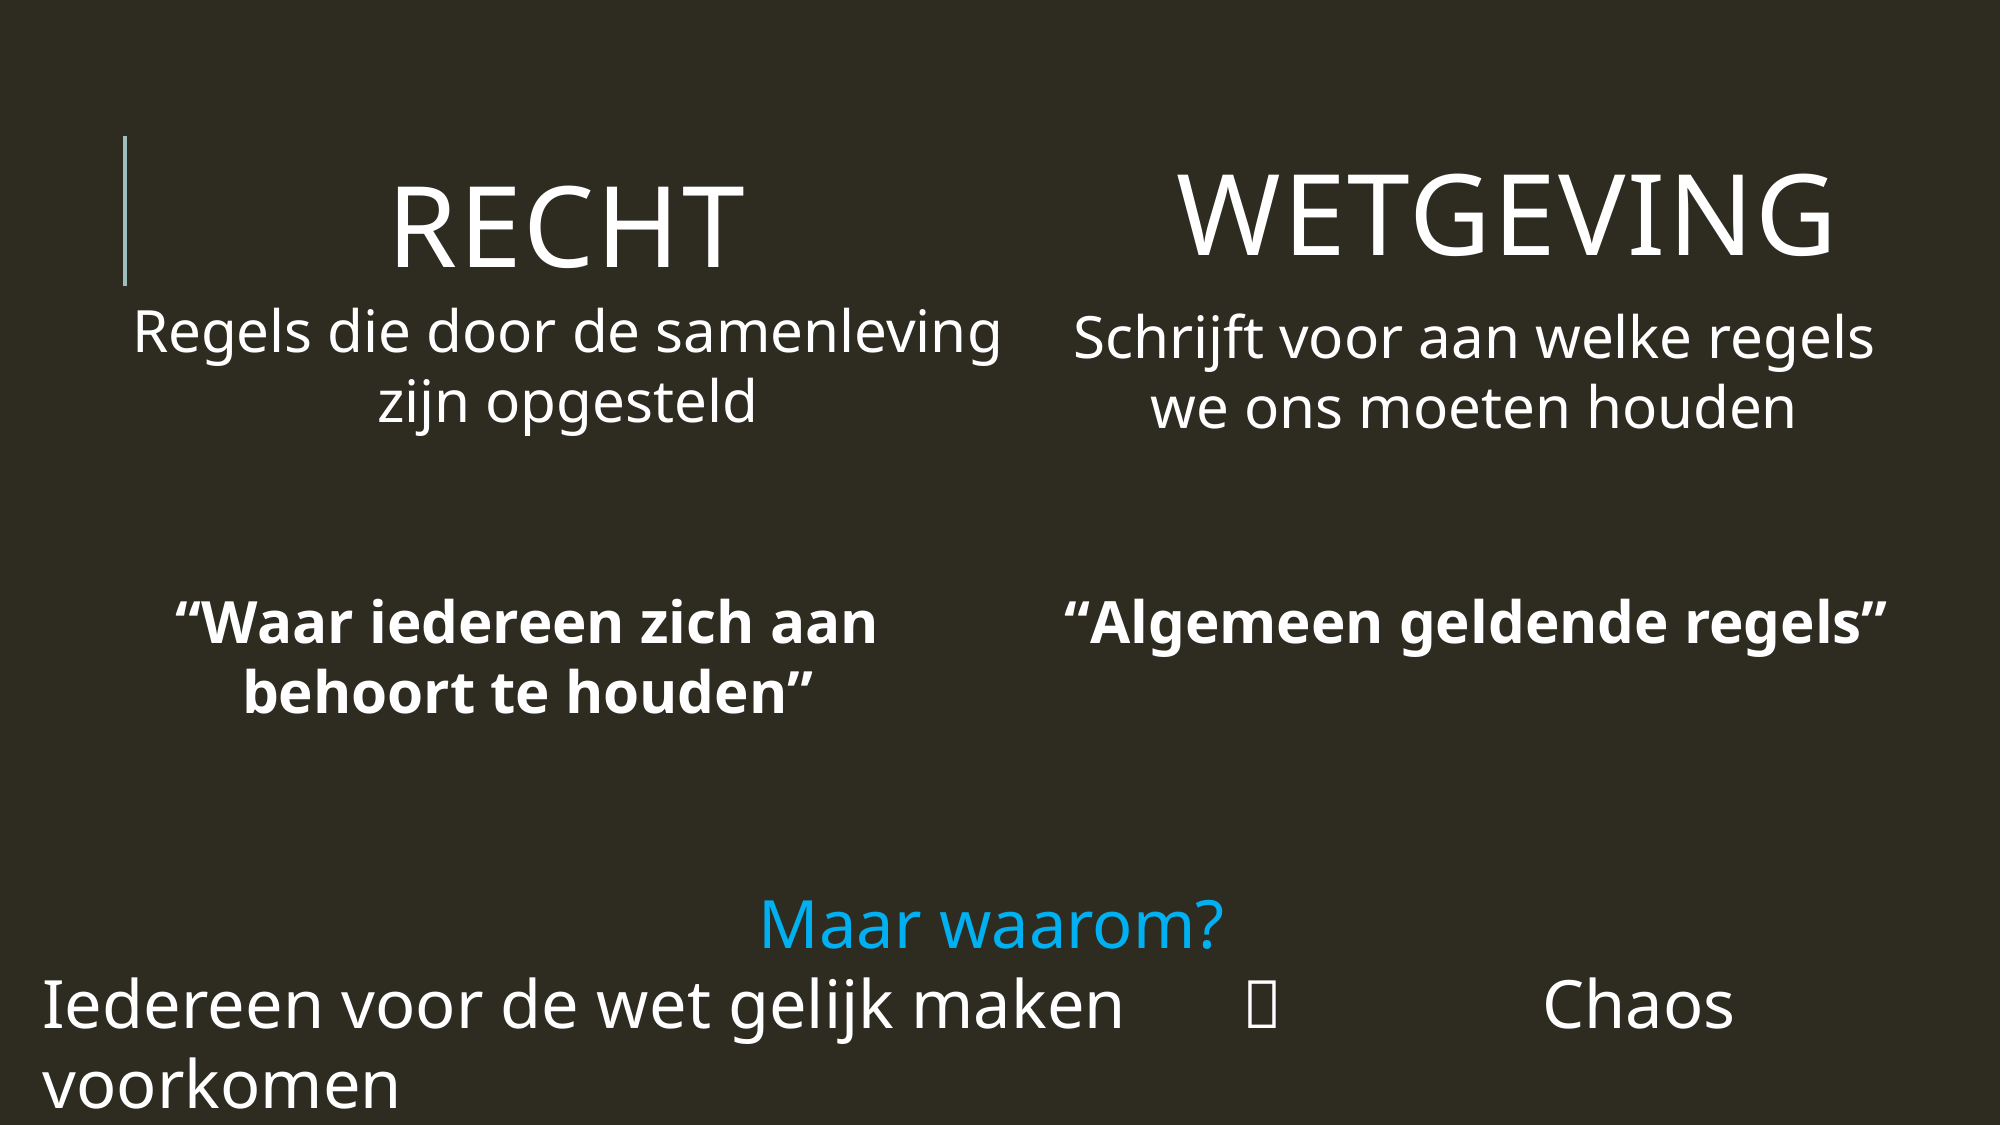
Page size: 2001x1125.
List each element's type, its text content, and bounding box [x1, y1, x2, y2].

text_box Wetgeving [710, 100, 2000, 347]
title Recht [0, 112, 710, 359]
text_box “Waar iedereen zich aan behoort te houden” [78, 577, 977, 873]
text_box Schrijft voor aan welke regels we ons moeten houden [1025, 347, 1924, 448]
text_box Maar waarom? Iedereen voor de wet gelijk maken  Chaos voorkomen [27, 874, 1957, 1125]
text_box “Algemeen geldende regels” [1027, 577, 1926, 803]
text_box Regels die door de samenleving zijn opgesteld [105, 287, 1025, 442]
